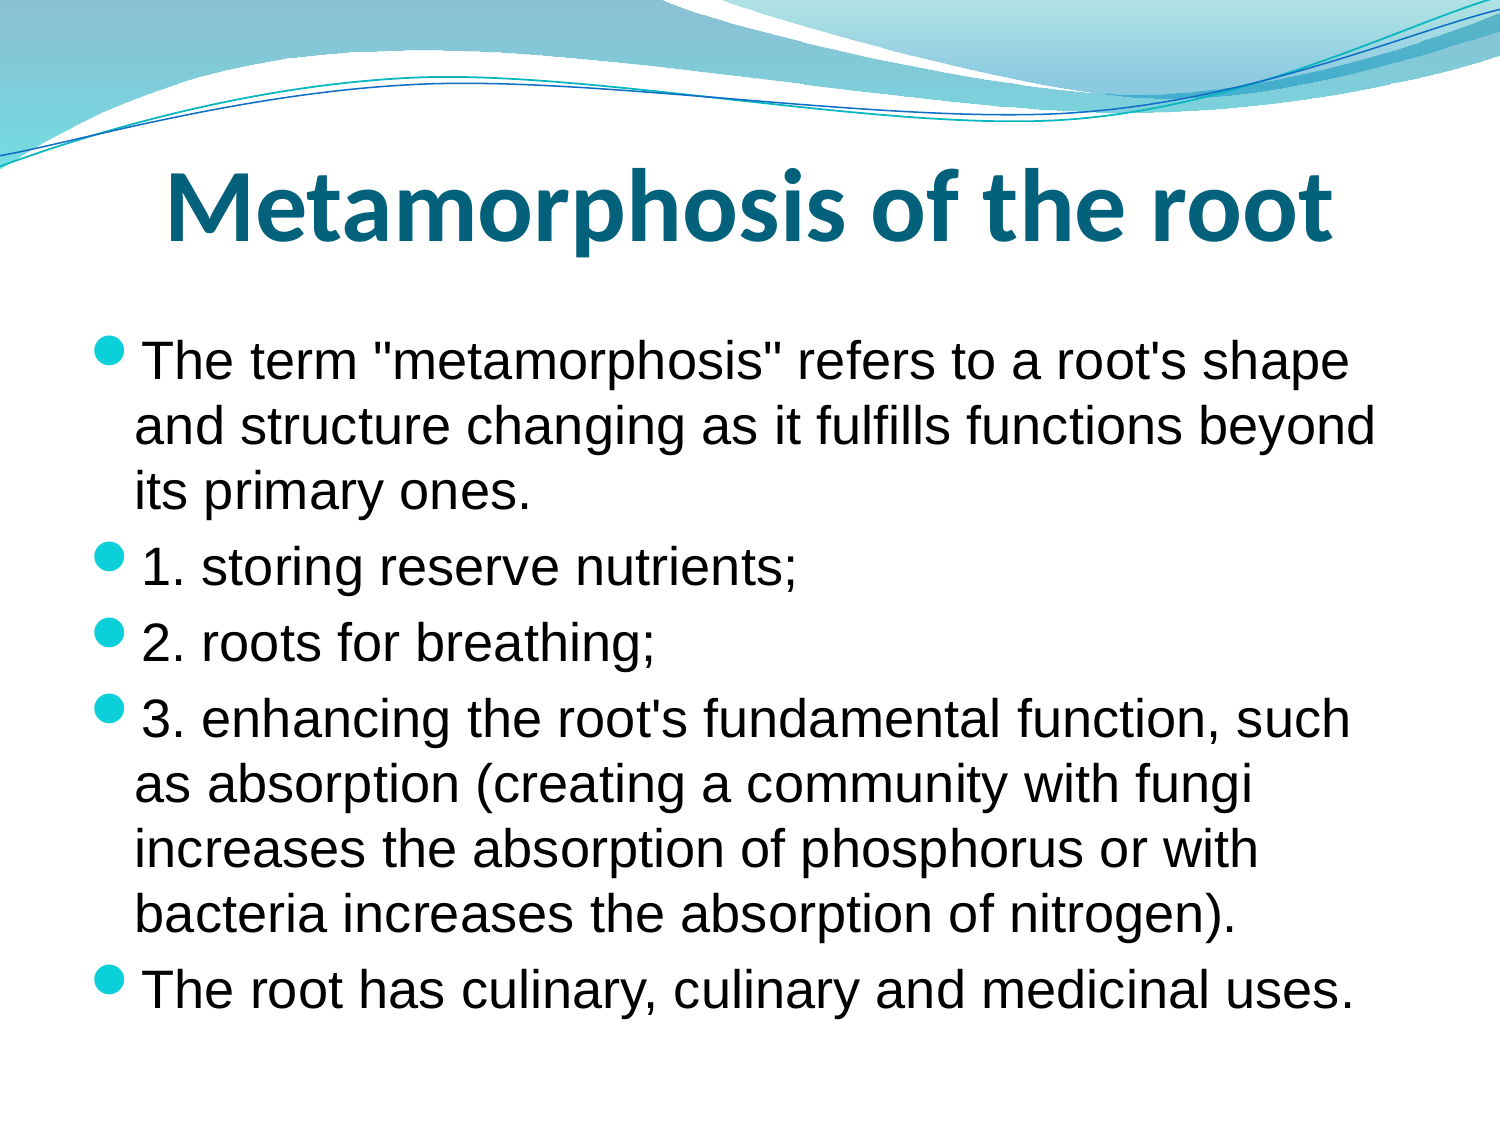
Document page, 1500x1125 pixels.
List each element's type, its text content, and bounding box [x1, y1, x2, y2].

list The term "metamorphosis" refers to a root's shape and structure changing as it fulfills functions beyond its primary ones. 1. storing reserve nutrients; 2. roots for breathing; 3. enhancing the root's fundamental function, such as absorption (creating a community with fungi increases the absorption of phosphorus or with bacteria increases the absorption of nitrogen). The root has culinary, culinary and medicinal uses. [75, 317, 1425, 1038]
title Metamorphosis of the root [75, 75, 1425, 263]
